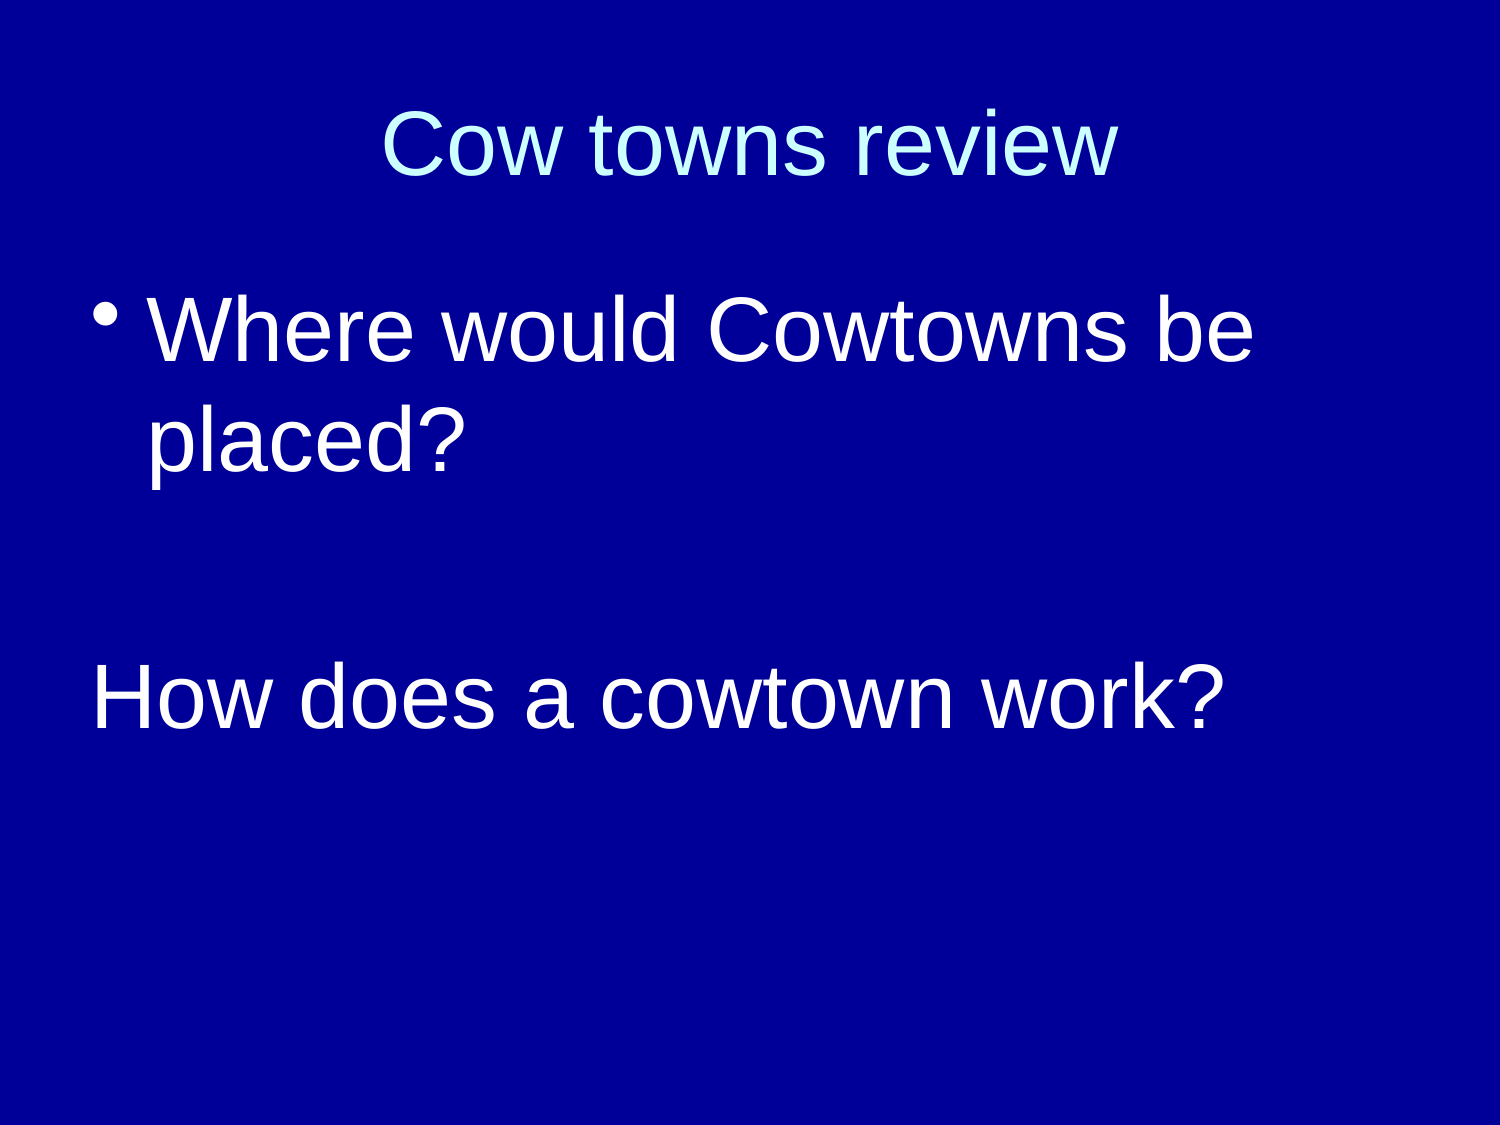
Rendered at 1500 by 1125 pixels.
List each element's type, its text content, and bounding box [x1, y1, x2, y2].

title Cow towns review [74, 44, 1426, 233]
list Where would Cowtowns be placed? How does a cowtown work? [74, 262, 1426, 1006]
